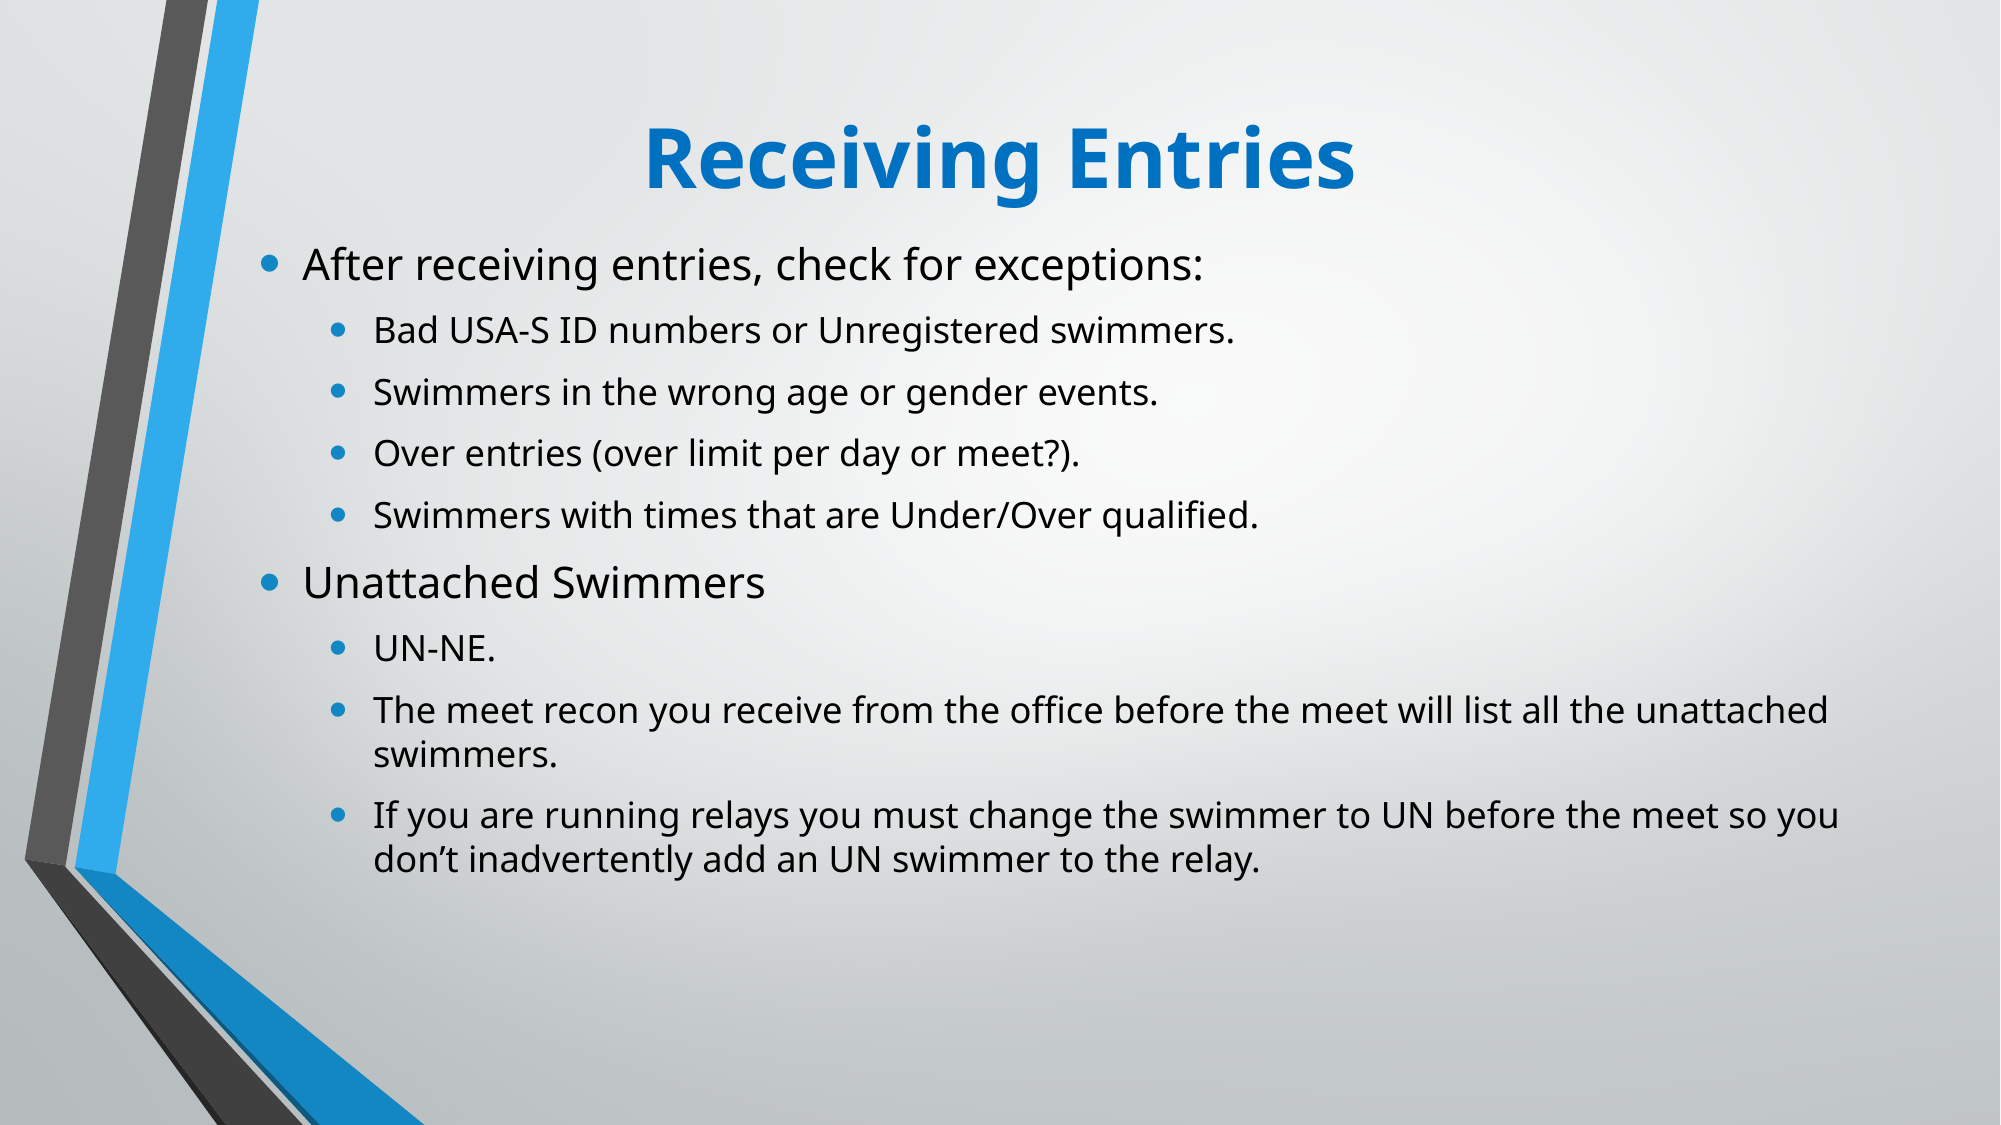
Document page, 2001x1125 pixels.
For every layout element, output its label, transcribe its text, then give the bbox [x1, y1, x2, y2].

list After receiving entries, check for exceptions: Bad USA-S ID numbers or Unregistered swimmers. Swimmers in the wrong age or gender events. Over entries (over limit per day or meet?). Swimmers with times that are Under/Over qualified. Unattached Swimmers UN-NE. The meet recon you receive from the office before the meet will list all the unattached swimmers. If you are running relays you must change the swimmer to UN before the meet so you don’t inadvertently add an UN swimmer to the relay. [243, 228, 1887, 950]
title Receiving Entries [137, 46, 1863, 264]
